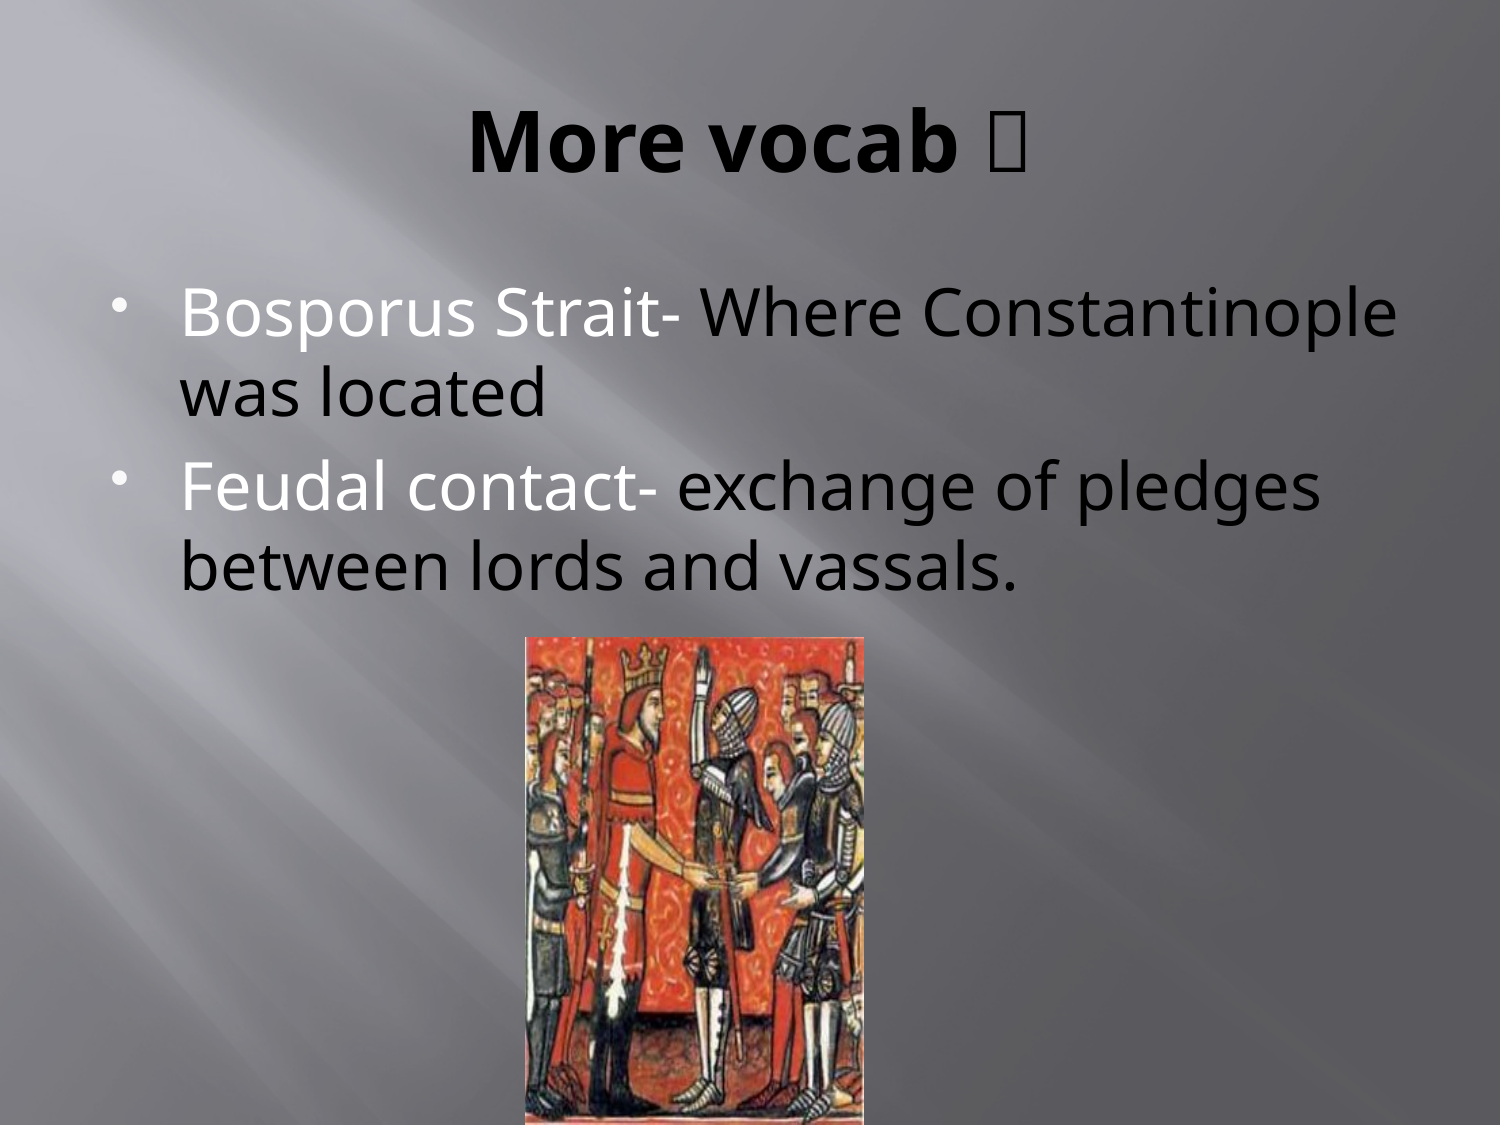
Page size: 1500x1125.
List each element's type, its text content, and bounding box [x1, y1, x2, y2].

list Bosporus Strait- Where Constantinople was located Feudal contact- exchange of pledges between lords and vassals. [75, 262, 1425, 1035]
title More vocab  [75, 45, 1425, 233]
picture [524, 637, 864, 1125]
